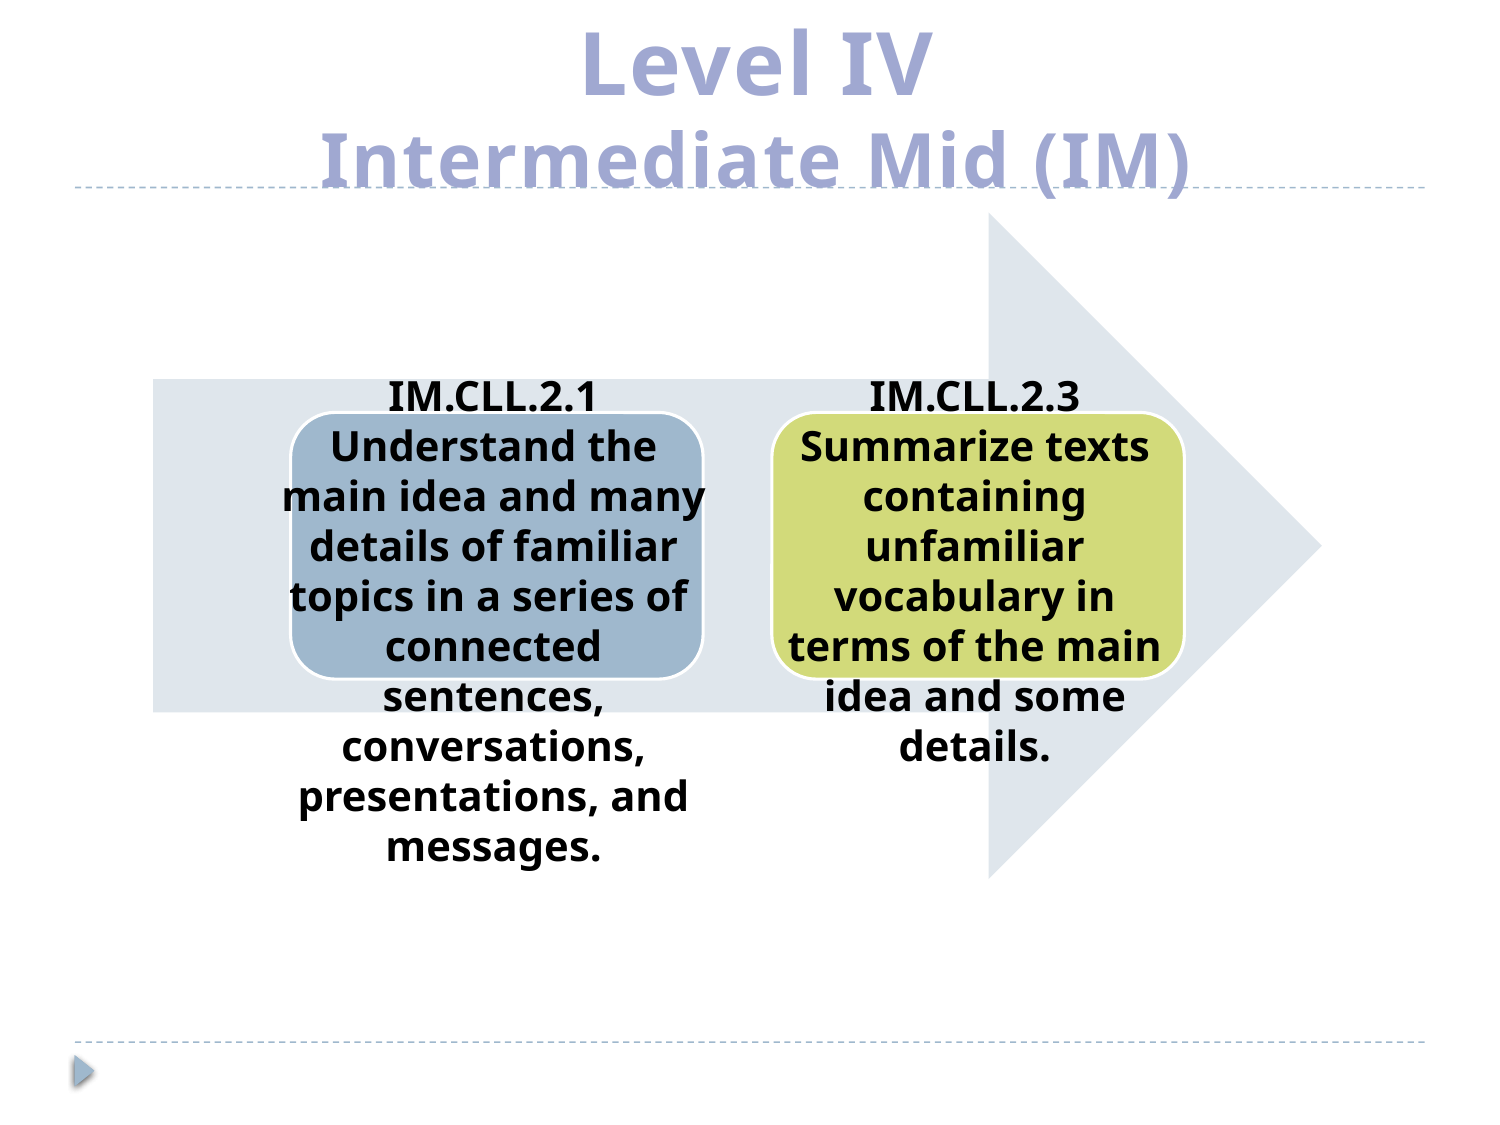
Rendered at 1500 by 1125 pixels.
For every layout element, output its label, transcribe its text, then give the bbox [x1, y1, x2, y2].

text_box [49, 212, 1426, 880]
text_box Level IV Intermediate Mid (IM) [299, 0, 1213, 210]
